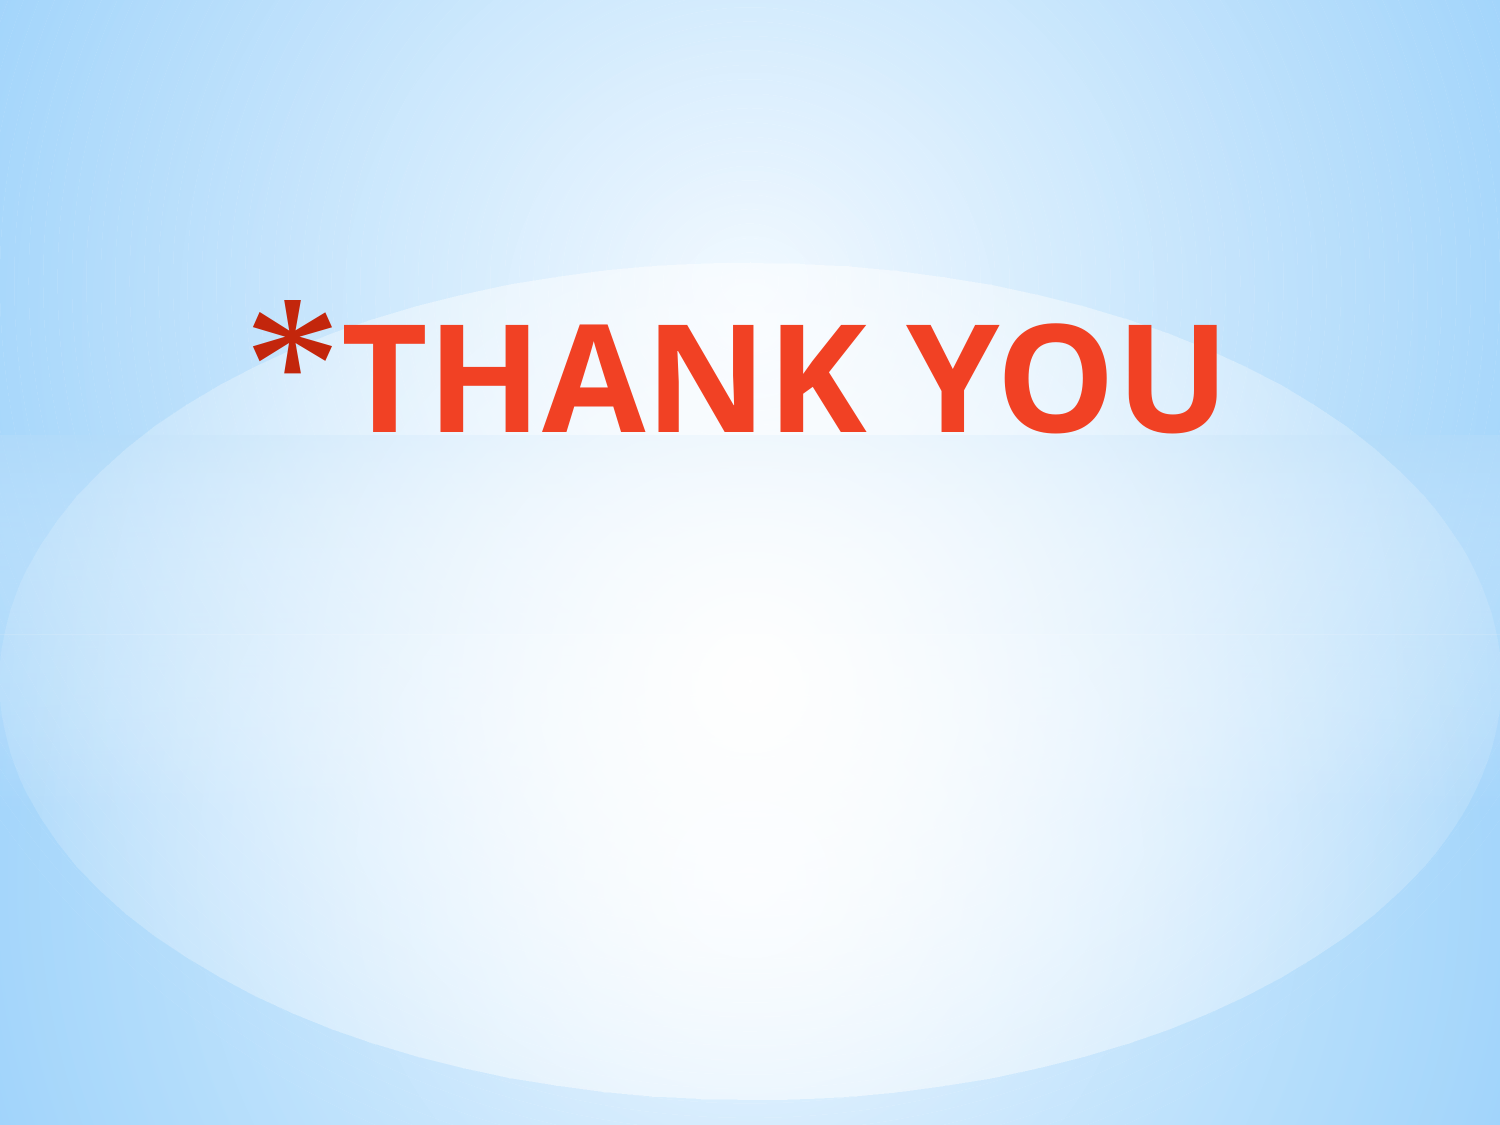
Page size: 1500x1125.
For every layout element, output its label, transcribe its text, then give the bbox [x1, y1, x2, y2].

title THANK YOU [134, 275, 1312, 808]
